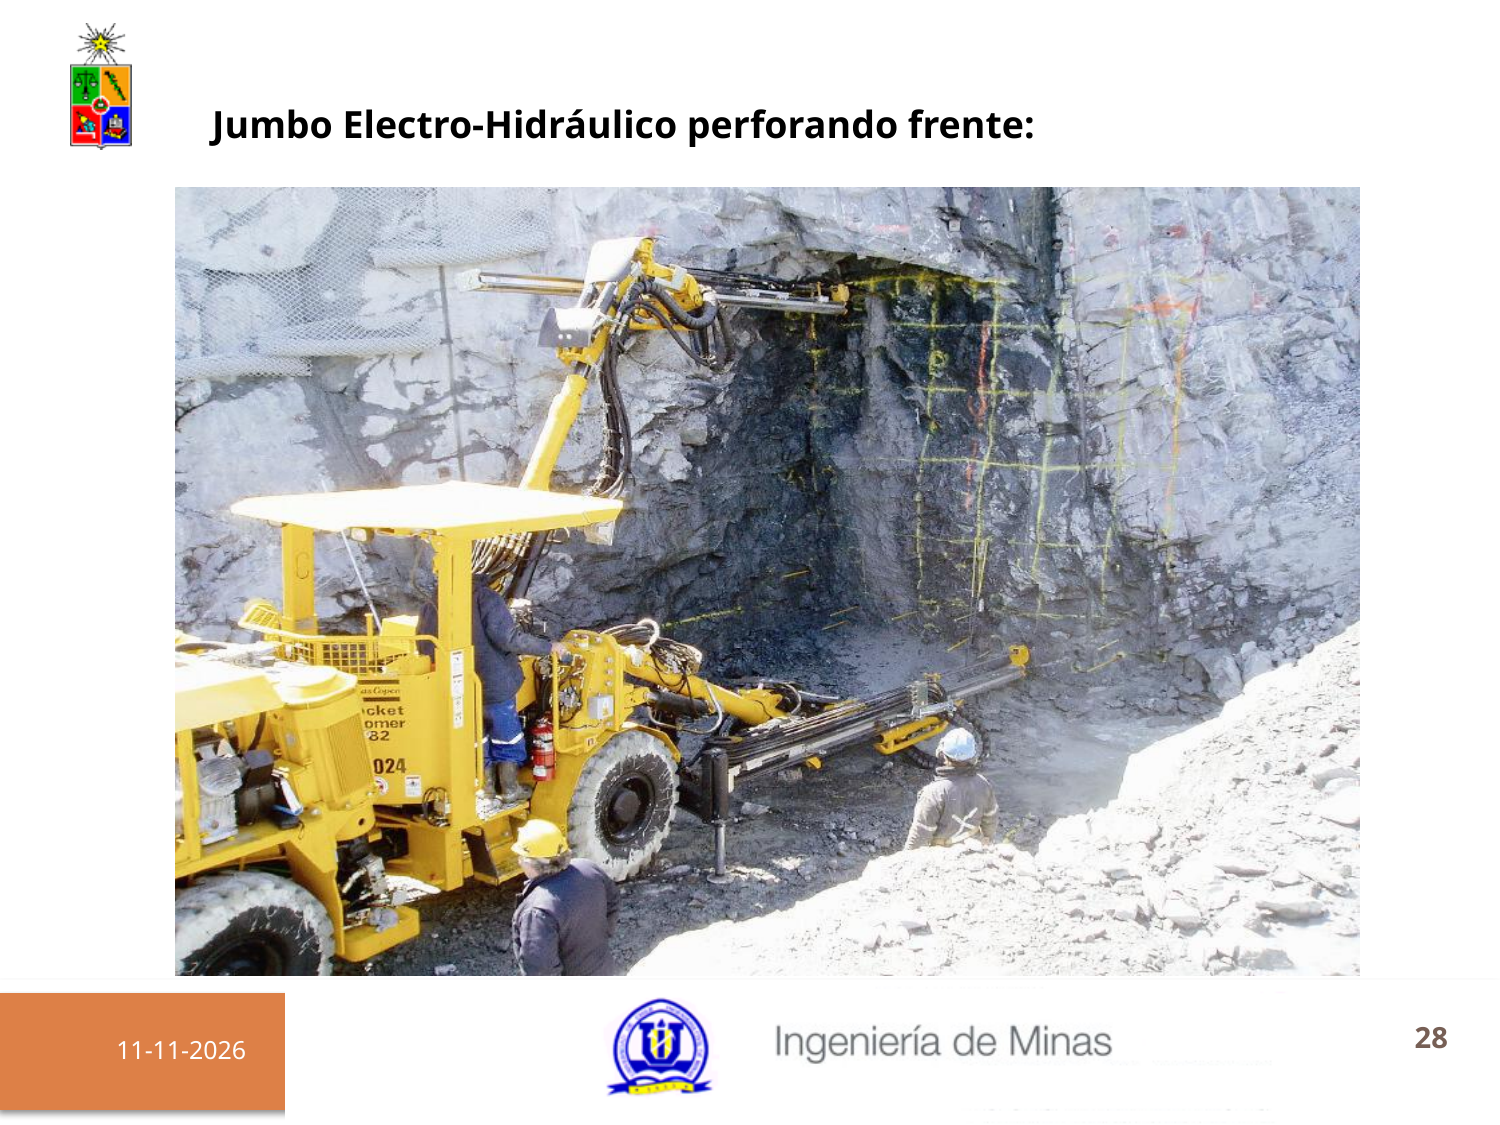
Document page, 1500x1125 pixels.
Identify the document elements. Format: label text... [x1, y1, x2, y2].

text_box Jumbo Electro-Hidráulico perforando frente: [197, 93, 1051, 154]
picture [175, 187, 1360, 976]
picture [285, 980, 1500, 1125]
picture [69, 23, 132, 151]
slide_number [12, 995, 279, 1108]
